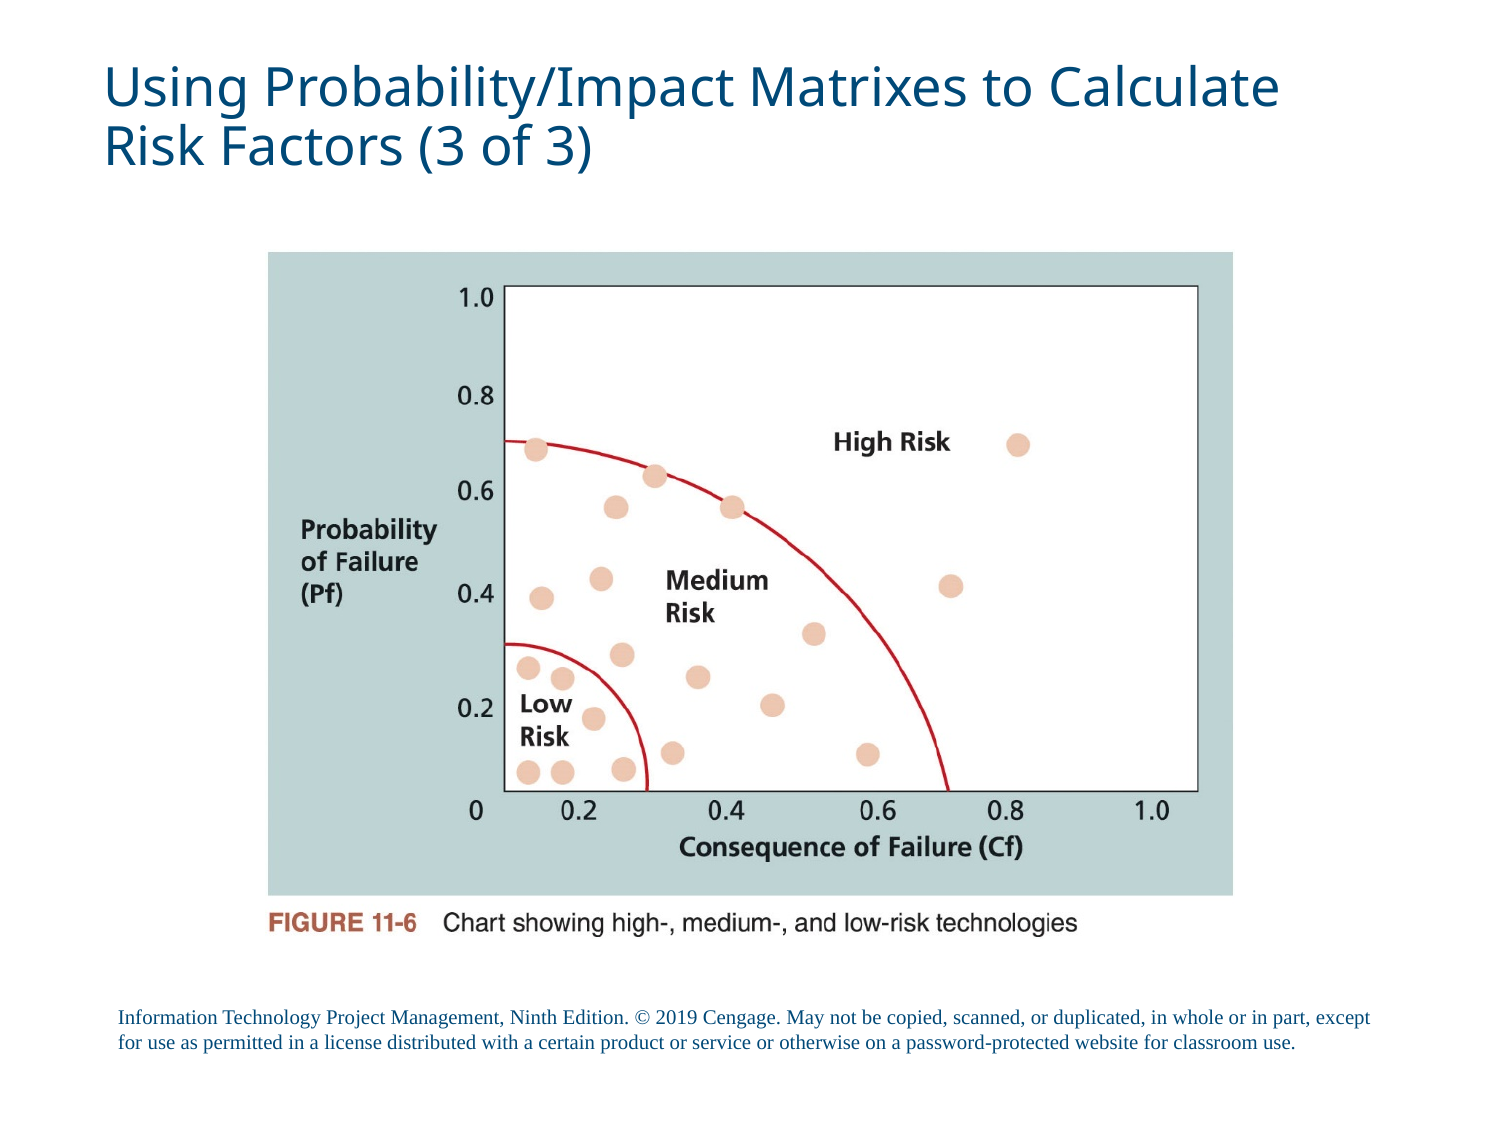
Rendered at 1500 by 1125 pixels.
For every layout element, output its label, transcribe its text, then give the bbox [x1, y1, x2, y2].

footer Information Technology Project Management, Ninth Edition. © 2019 Cengage. May not be copied, scanned, or duplicated, in whole or in part, except for use as permitted in a license distributed with a certain product or service or otherwise on a password-protected website for classroom use. [103, 996, 1397, 1057]
picture [265, 249, 1235, 939]
title Using Probability/Impact Matrixes to Calculate Risk Factors (3 of 3) [103, 59, 1397, 278]
